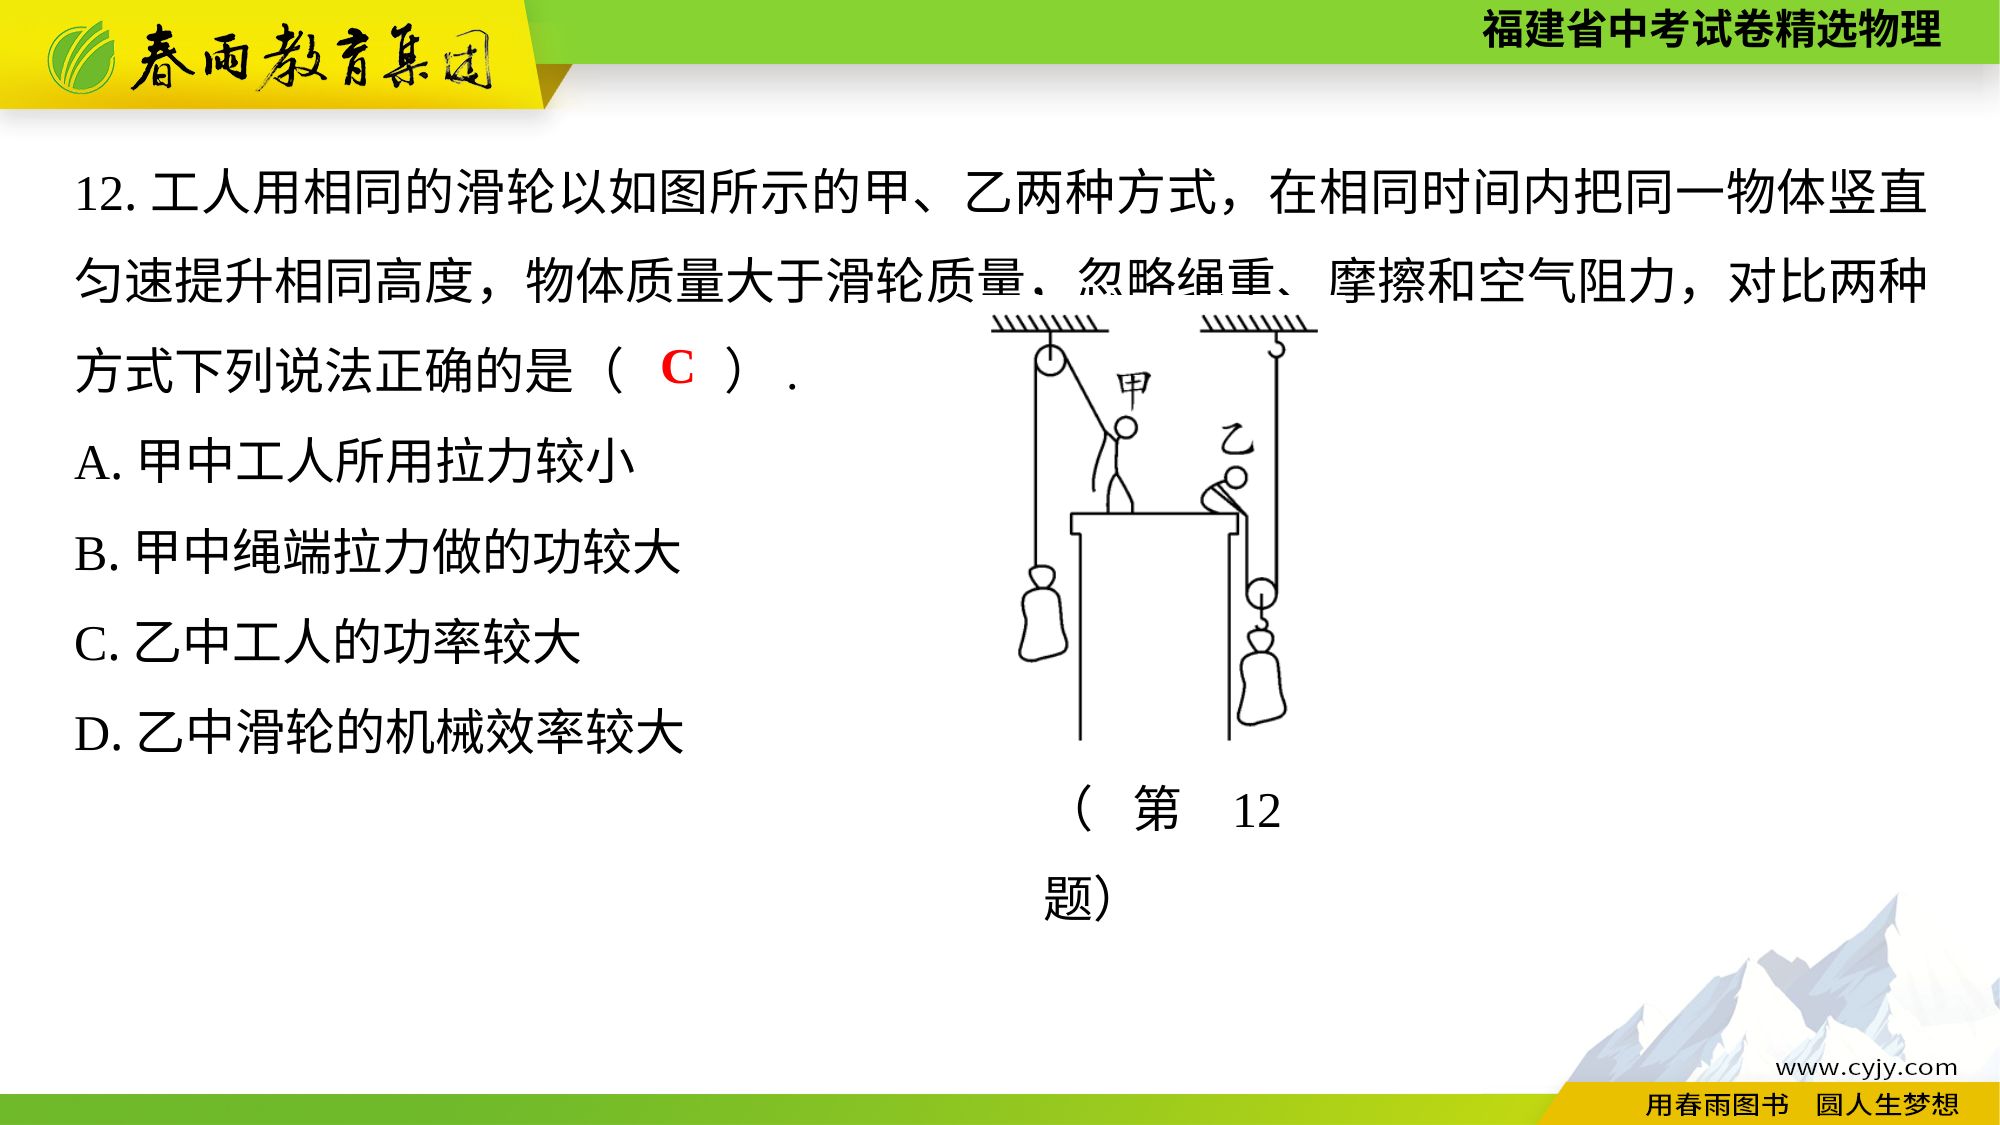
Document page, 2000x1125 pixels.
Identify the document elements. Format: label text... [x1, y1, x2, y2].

picture [0, 0, 2000, 1125]
text_box （第12题） [1029, 751, 1309, 845]
list 12.工人用相同的滑轮以如图所示的甲、乙两种方式，在相同时间内把同一物体竖直匀速提升相同高度，物体质量大于滑轮质量，忽略绳重、摩擦和空气阻力，对比两种方式下列说法正确的是（ ）. A.甲中工人所用拉力较小 B.甲中绳端拉力做的功较大 C.乙中工人的功率较大 D.乙中滑轮的机械效率较大 [59, 122, 1944, 774]
text_box C [645, 326, 713, 401]
